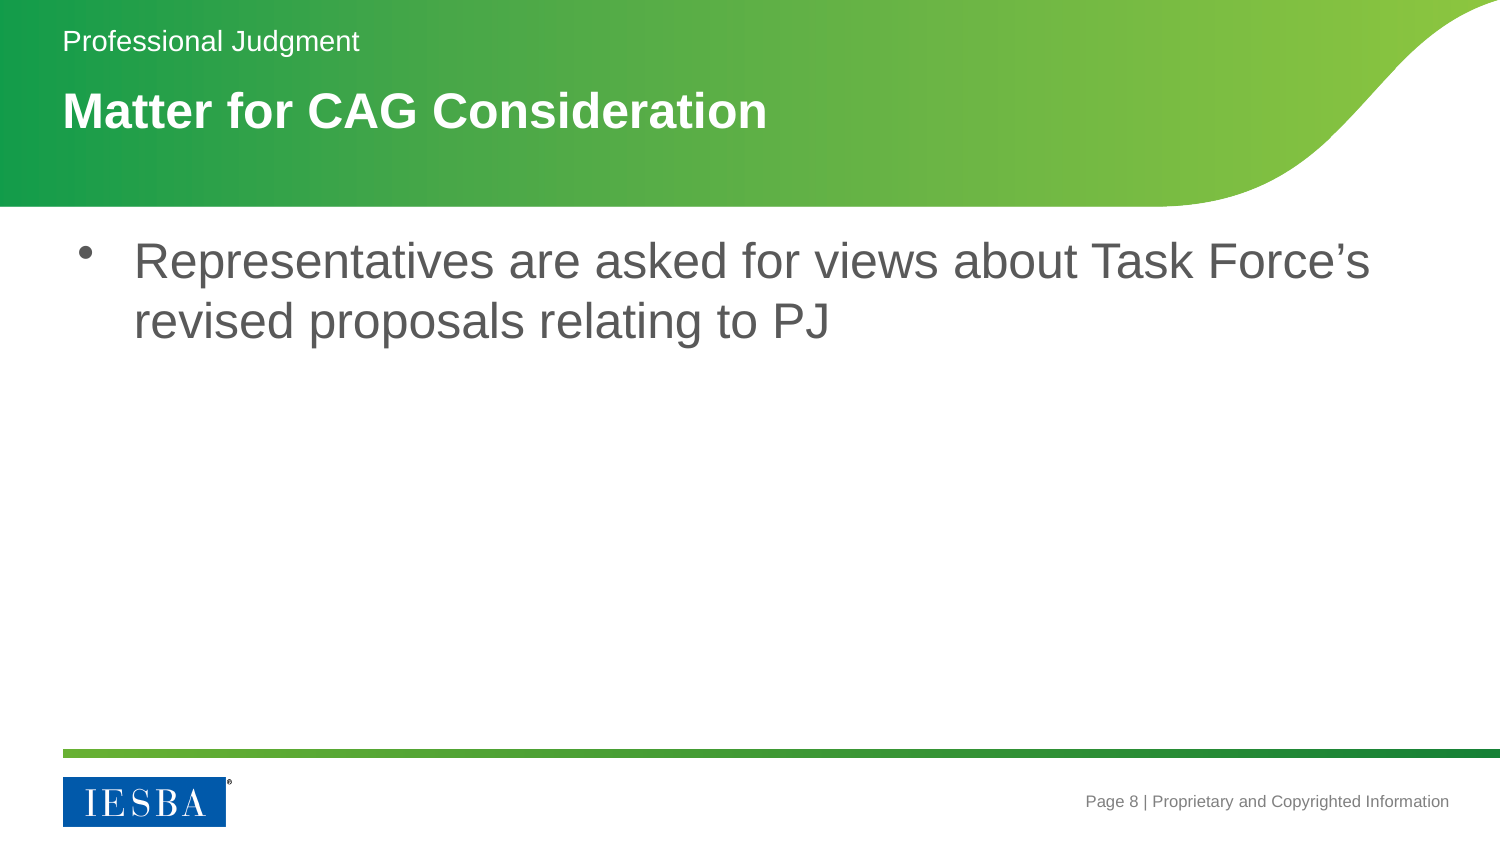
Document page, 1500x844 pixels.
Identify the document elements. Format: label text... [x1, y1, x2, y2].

title Matter for CAG Consideration [62, 75, 1300, 142]
picture [63, 777, 232, 827]
list Representatives are asked for views about Task Force’s revised proposals relating to PJ [62, 220, 1450, 724]
picture [0, 0, 1500, 207]
subtitle Professional Judgment [62, 22, 500, 51]
